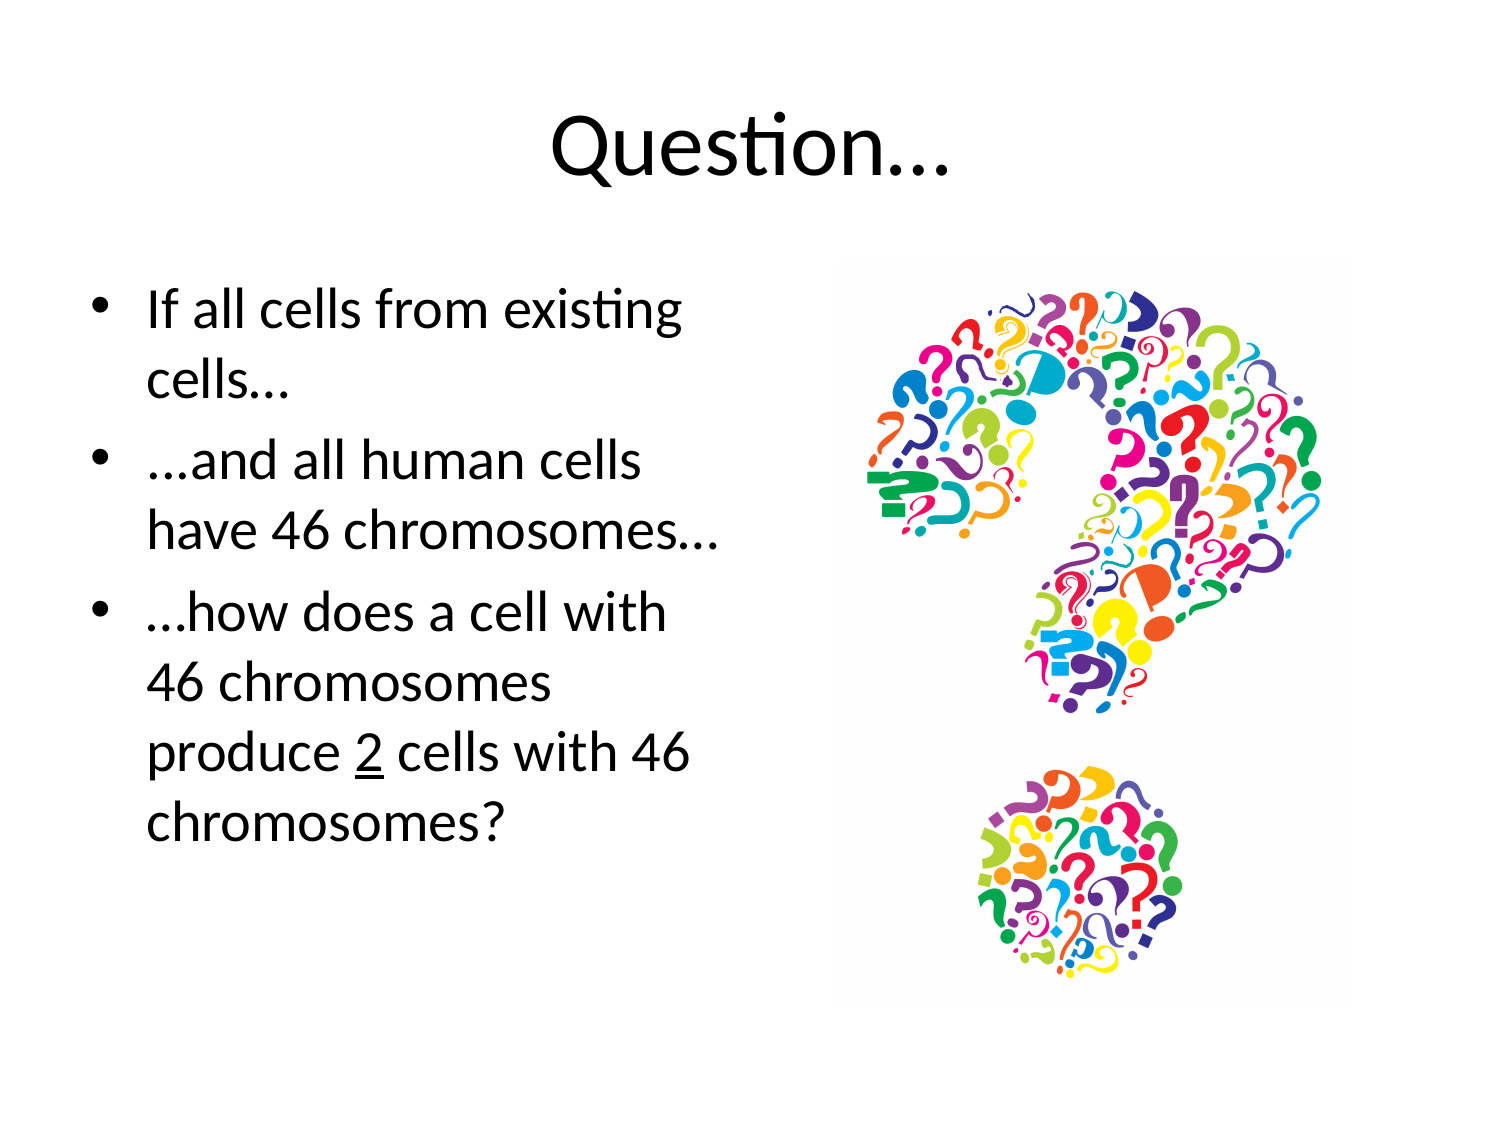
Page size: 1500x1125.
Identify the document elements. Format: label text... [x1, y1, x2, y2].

title Question… [75, 45, 1425, 233]
list If all cells from existing cells… ...and all human cells have 46 chromosomes… …how does a cell with 46 chromosomes produce 2 cells with 46 chromosomes? [75, 262, 738, 1005]
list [762, 262, 1426, 1006]
